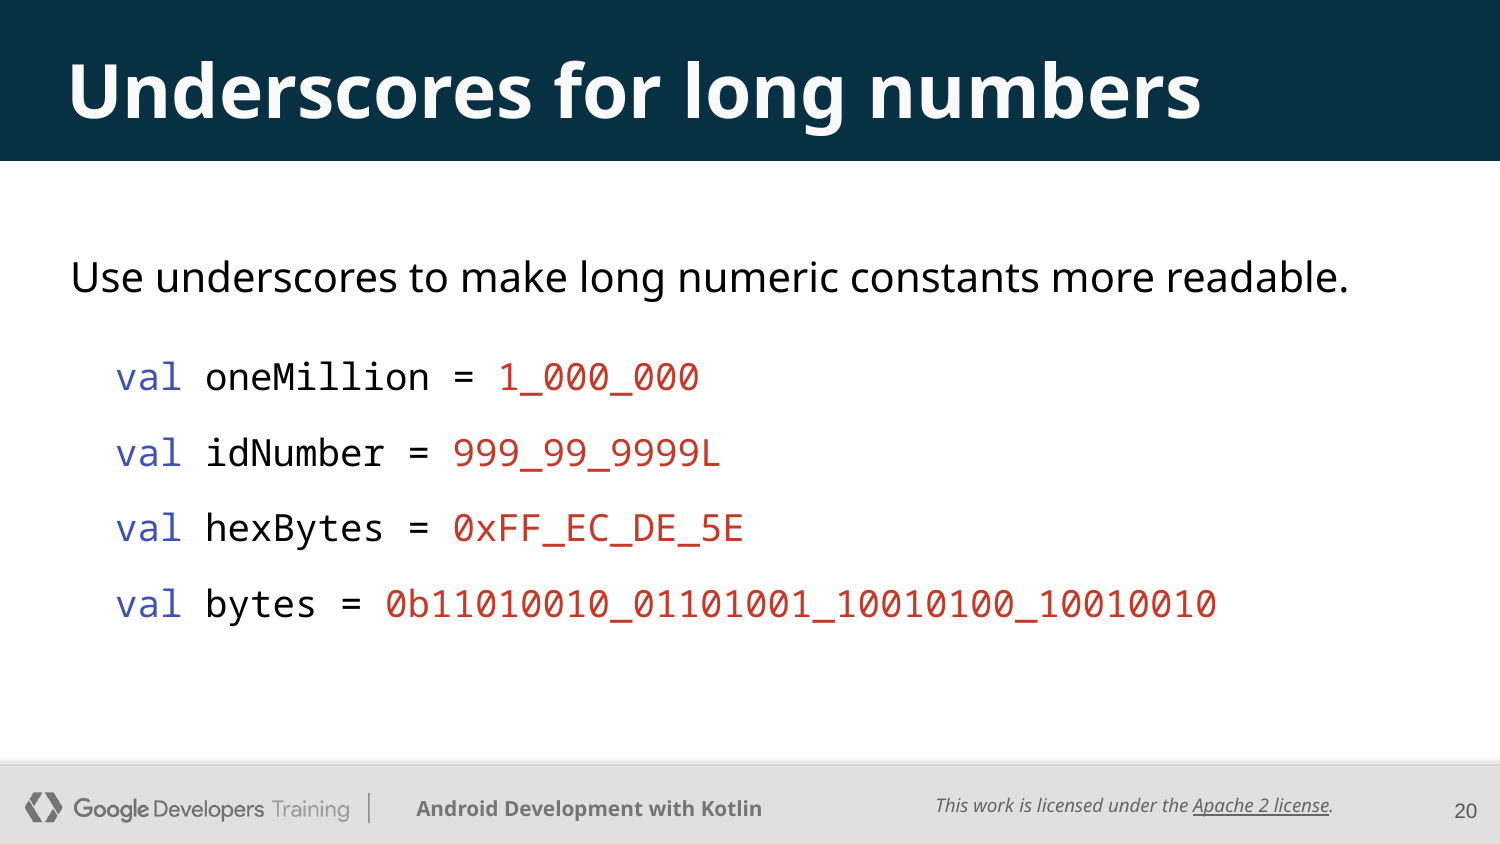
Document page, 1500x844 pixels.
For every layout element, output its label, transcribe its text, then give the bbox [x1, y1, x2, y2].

list Use underscores to make long numeric constants more readable. val oneMillion = 1_000_000 val idNumber = 999_99_9999L val hexBytes = 0xFF_EC_DE_5E val bytes = 0b11010010_01101001_10010100_10010010 [55, 228, 1453, 660]
picture [0, 161, 1500, 844]
title Underscores for long numbers [51, 28, 1449, 122]
slide_number ‹#› [1402, 777, 1493, 842]
